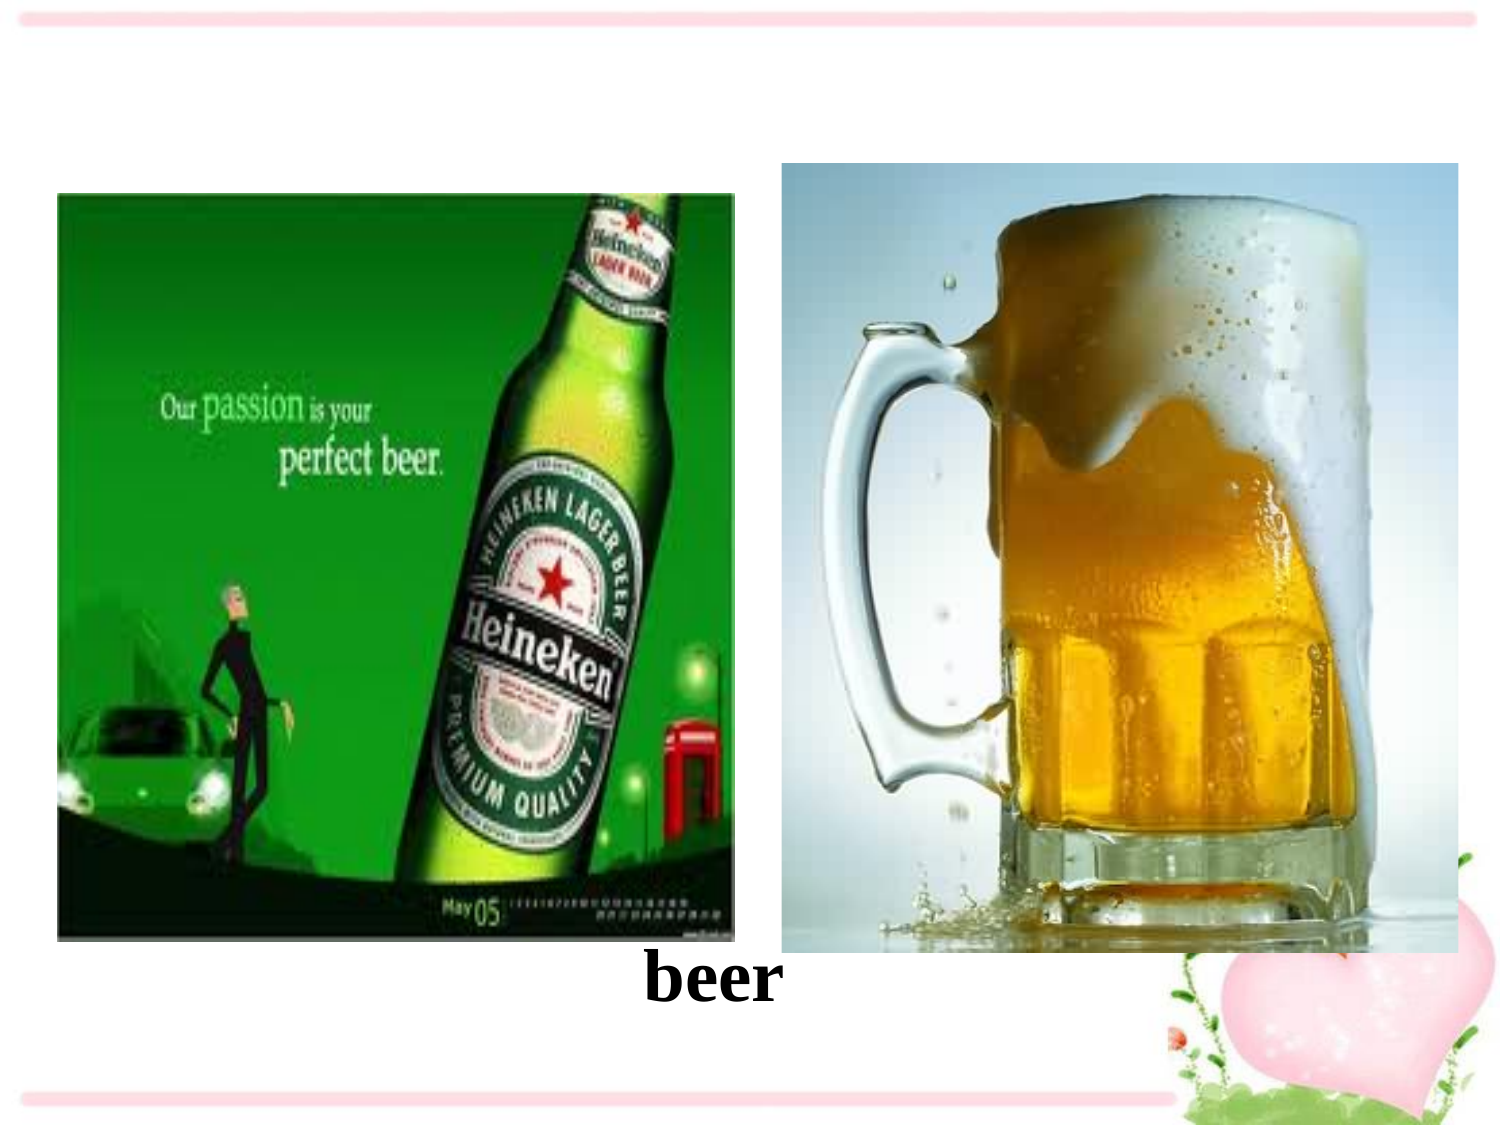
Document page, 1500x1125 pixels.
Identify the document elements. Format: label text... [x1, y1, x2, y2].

text_box beer [624, 916, 829, 1027]
picture [0, 0, 1500, 1125]
